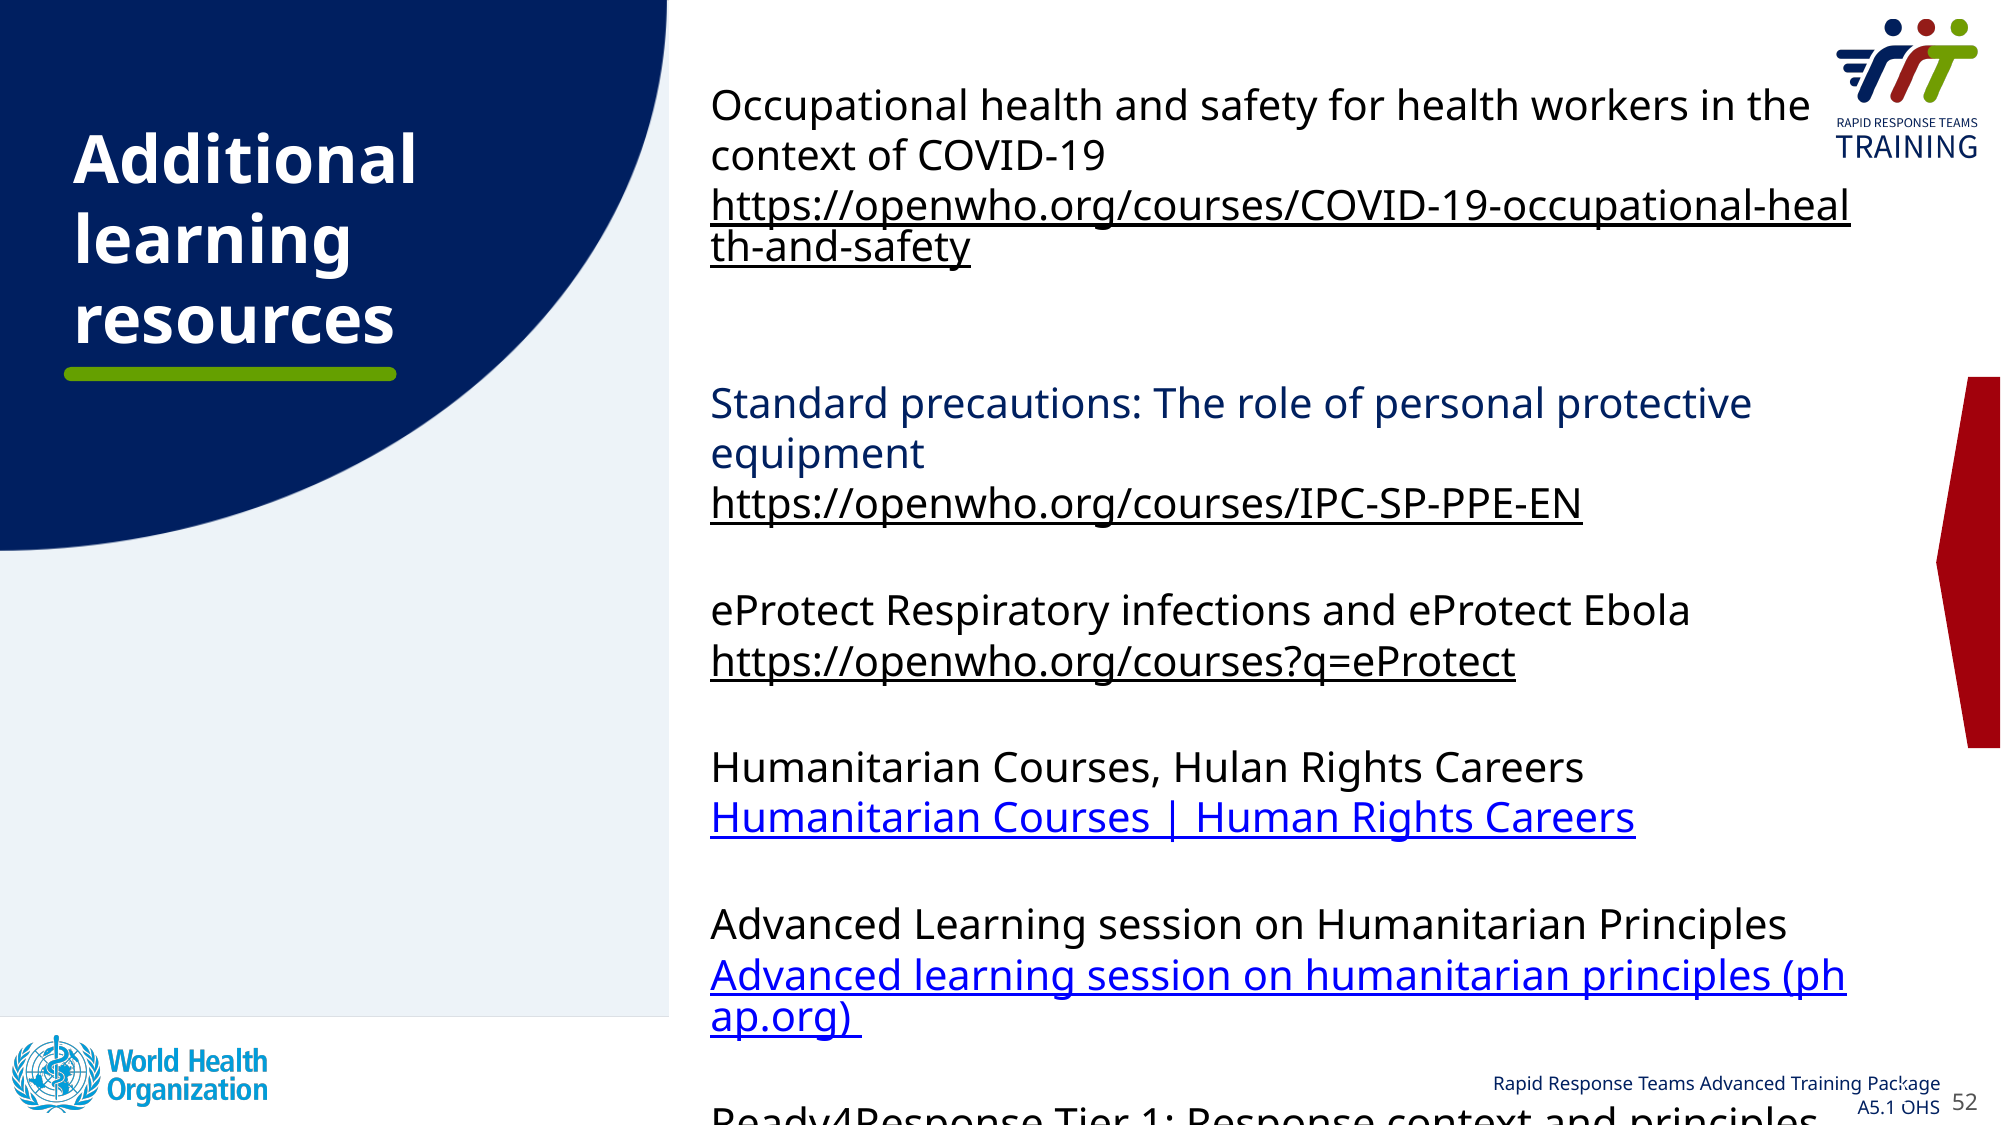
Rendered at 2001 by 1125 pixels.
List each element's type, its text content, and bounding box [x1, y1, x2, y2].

slide_number 52 [1882, 1037, 1930, 1092]
picture [1835, 19, 1978, 167]
picture [0, 0, 669, 1018]
picture [12, 1035, 267, 1113]
picture [12, 1083, 48, 1113]
picture [58, 1050, 64, 1058]
text_box Occupational health and safety for health workers in the context of COVID-19 https://openwho.org/courses/COVID-19-occupational-health-and-safety Standard precautions: The role of personal protective equipment https://openwho.org/courses/IPC-SP-PPE-EN eProtect Respiratory infections and eProtect Ebola https://openwho.org/courses?q=eProtect Humanitarian Courses, Hulan Rights Careers Humanitarian Courses | Human Rights Careers Advanced Learning session on Humanitarian Principles Advanced learning session on humanitarian principles (phap.org) Ready4Response Tier 1: Response context and principles https://openwho.org/courses/ready4response-tier1-EN [702, 71, 1869, 1125]
